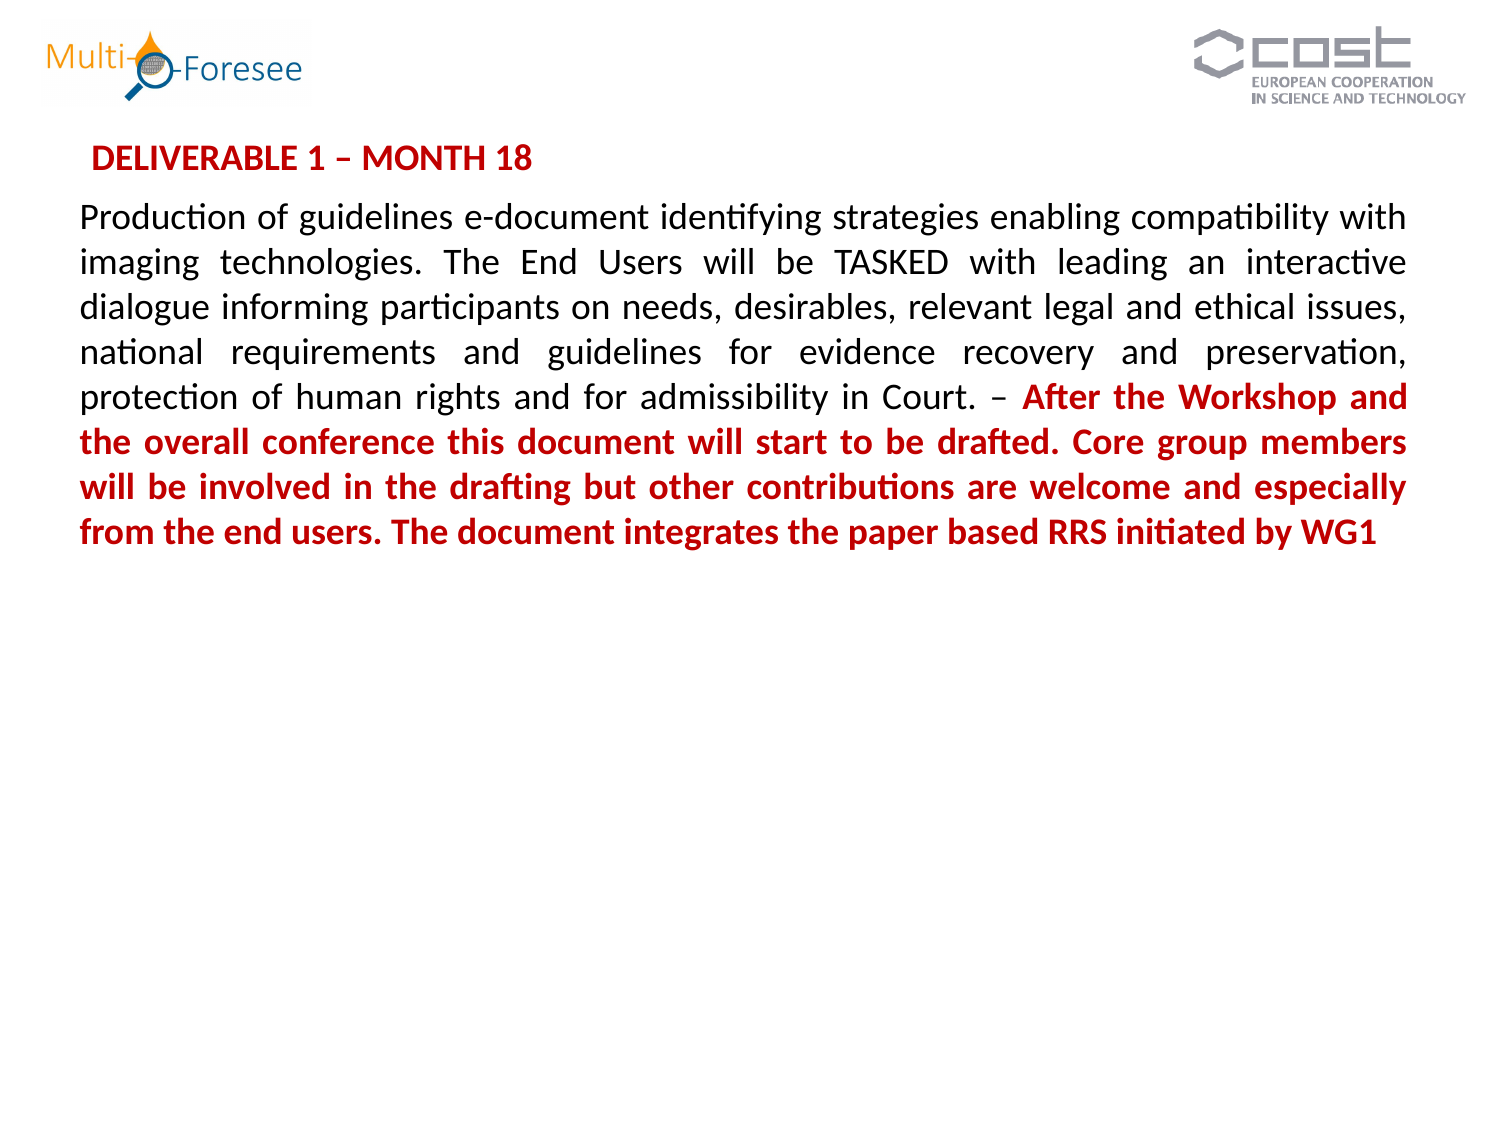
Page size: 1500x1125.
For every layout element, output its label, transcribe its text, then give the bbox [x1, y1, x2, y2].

text_box DELIVERABLE 1 – MONTH 18 [76, 125, 916, 186]
text_box Production of guidelines e-document identifying strategies enabling compatibility with imaging technologies. The End Users will be TASKED with leading an interactive dialogue informing participants on needs, desirables, relevant legal and ethical issues, national requirements and guidelines for evidence recovery and preservation, protection of human rights and for admissibility in Court. – After the Workshop and the overall conference this document will start to be drafted. Core group members will be involved in the drafting but other contributions are welcome and especially from the end users. The document integrates the paper based RRS initiated by WG1 [64, 184, 1424, 560]
picture [40, 18, 312, 108]
picture [1174, 18, 1474, 123]
